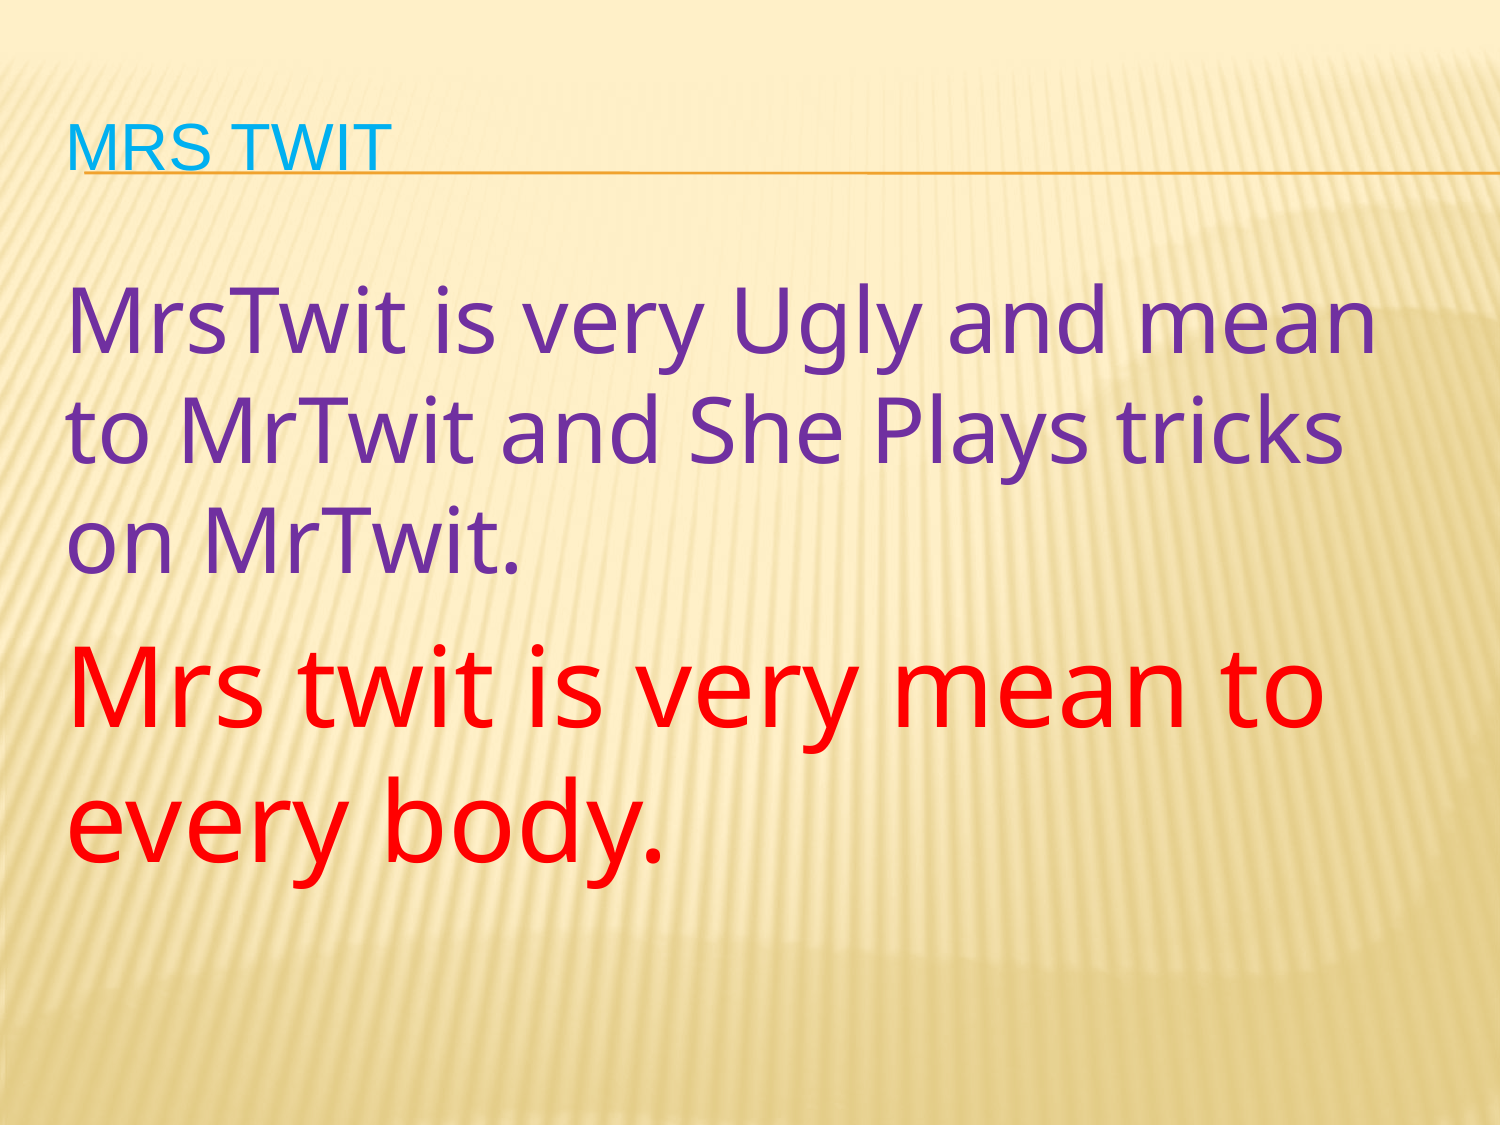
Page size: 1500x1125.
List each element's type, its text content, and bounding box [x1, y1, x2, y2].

list MrsTwit is very Ugly and mean to MrTwit and She Plays tricks on MrTwit. Mrs twit is very mean to every body. [50, 254, 1475, 998]
title Mrs Twit [50, 75, 1475, 213]
